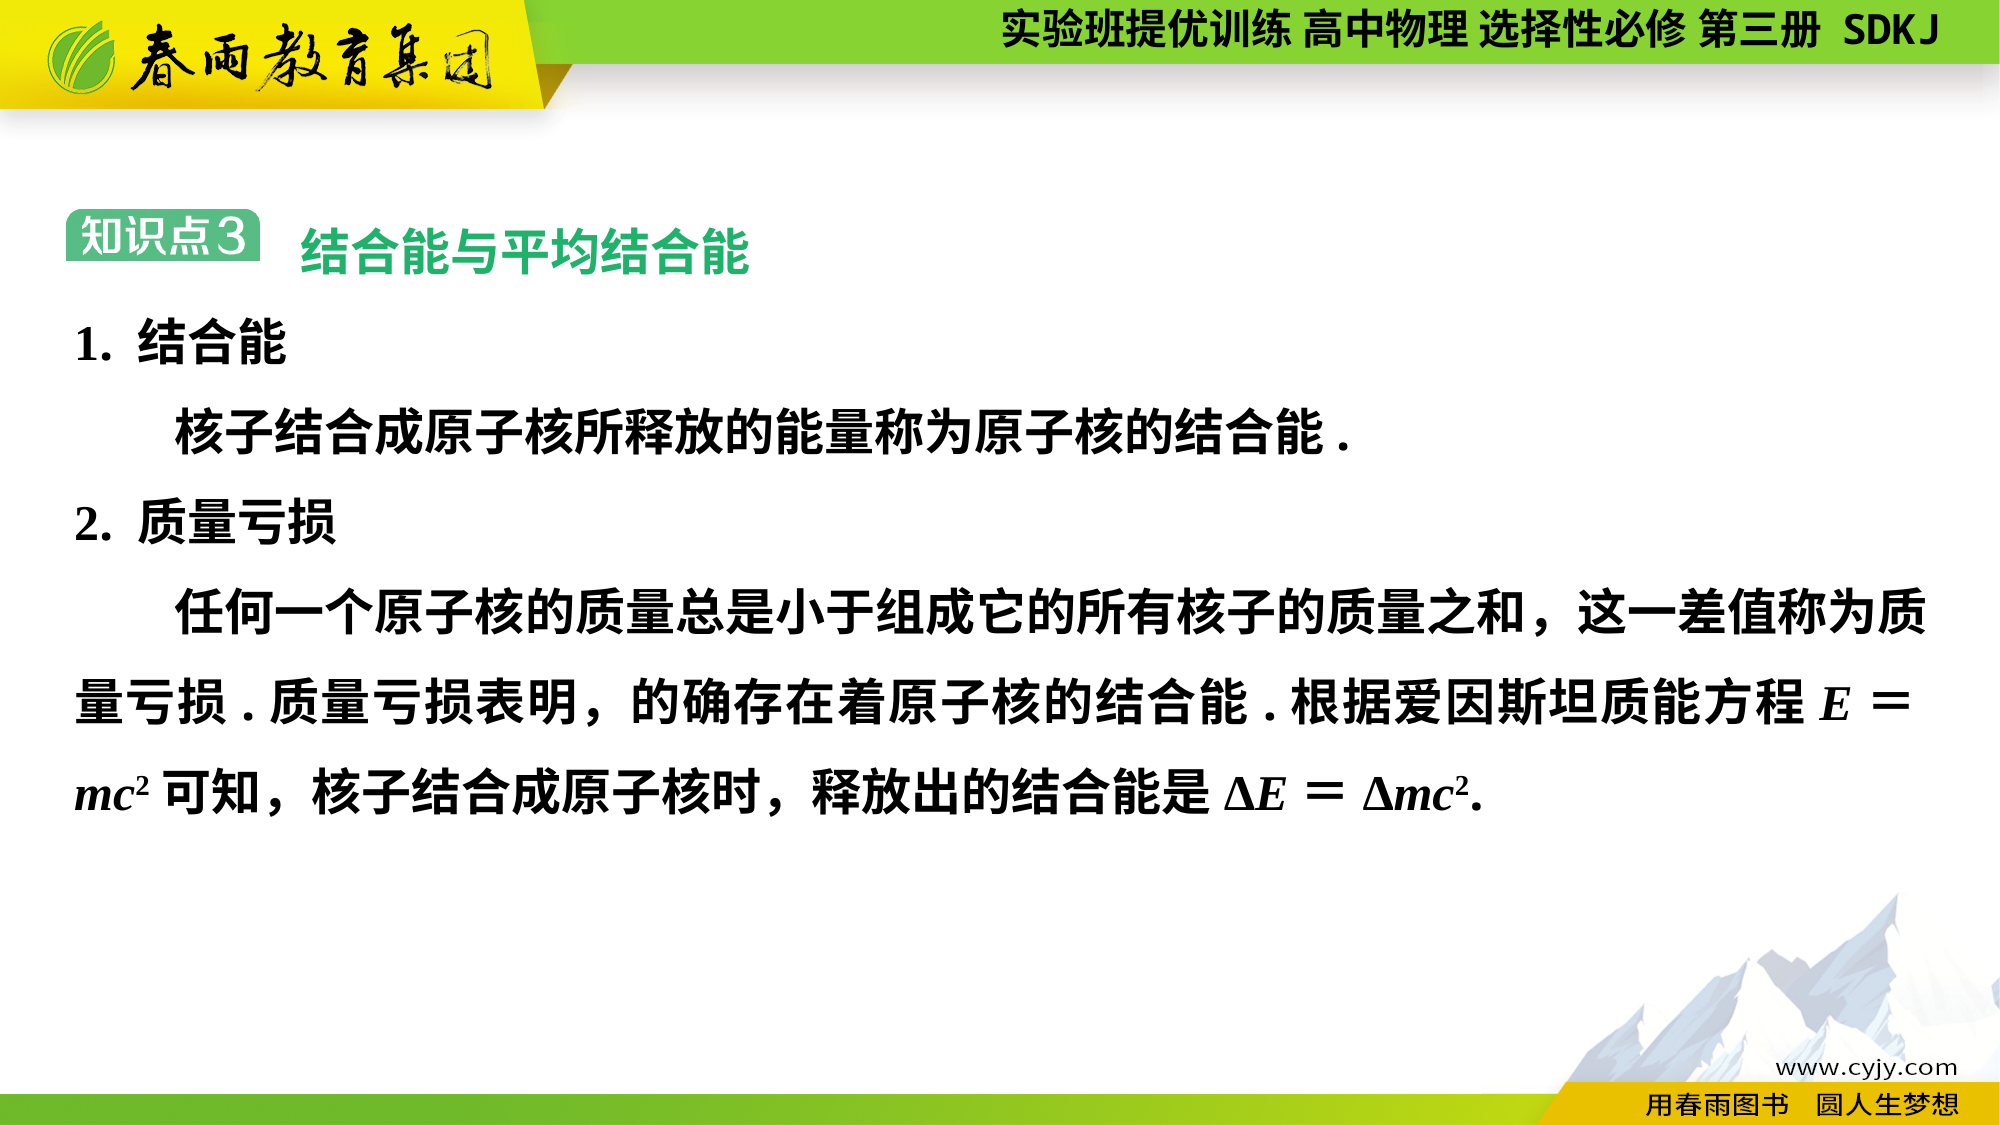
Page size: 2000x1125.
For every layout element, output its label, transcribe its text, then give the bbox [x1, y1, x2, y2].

list 结合能与平均结合能 1. 结合能 核子结合成原子核所释放的能量称为原子核的结合能. 2. 质量亏损 任何一个原子核的质量总是小于组成它的所有核子的质量之和，这一差值称为质量亏损.质量亏损表明，的确存在着原子核的结合能.根据爱因斯坦质能方程E＝mc2可知，核子结合成原子核时，释放出的结合能是ΔE＝Δmc2. [59, 182, 1944, 835]
picture [0, 0, 2000, 1125]
